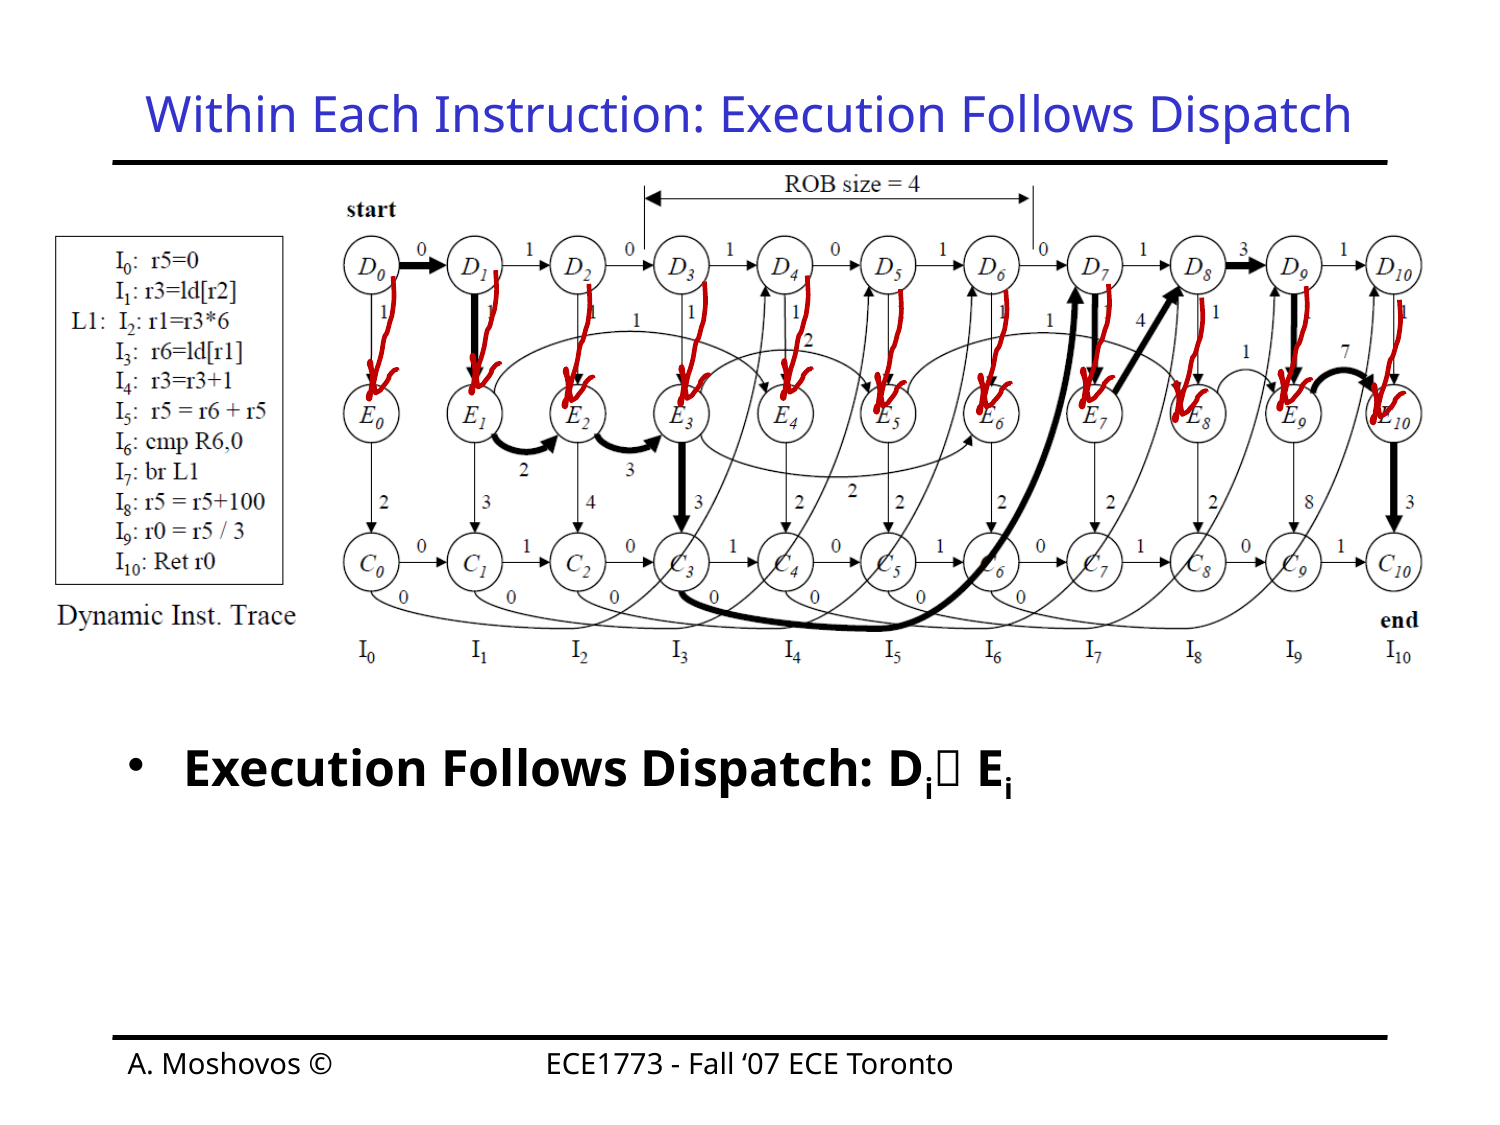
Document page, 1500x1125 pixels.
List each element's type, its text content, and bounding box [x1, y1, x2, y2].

title Within Each Instruction: Execution Follows Dispatch [112, 62, 1388, 163]
picture [1, 169, 1487, 679]
list Execution Follows Dispatch: Di Ei [112, 729, 1388, 1026]
footer ECE1773 - Fall ‘07 ECE Toronto [487, 1037, 1013, 1101]
slide_number A. Moshovos © [112, 1037, 426, 1101]
